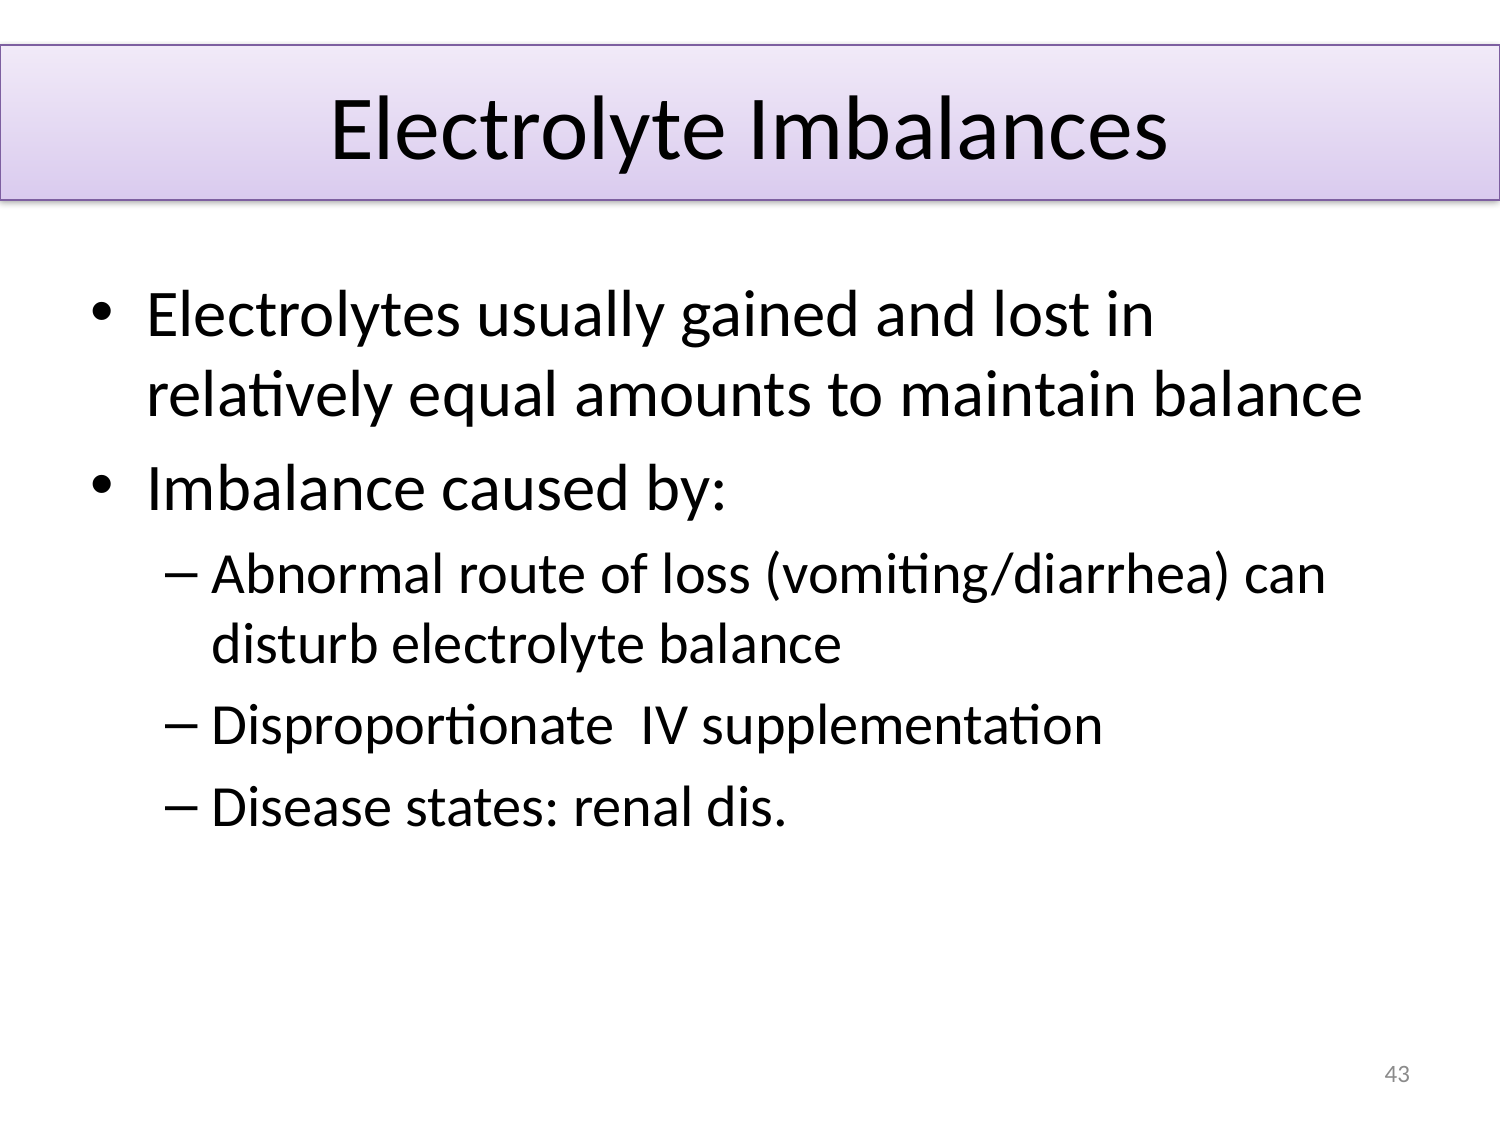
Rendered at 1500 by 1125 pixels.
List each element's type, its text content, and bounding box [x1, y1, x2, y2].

list Electrolytes usually gained and lost in relatively equal amounts to maintain balance Imbalance caused by: Abnormal route of loss (vomiting/diarrhea) can disturb electrolyte balance Disproportionate IV supplementation Disease states: renal dis. [75, 262, 1425, 1005]
slide_number 43 [1074, 1042, 1425, 1103]
title Electrolyte Imbalances [0, 44, 1500, 201]
